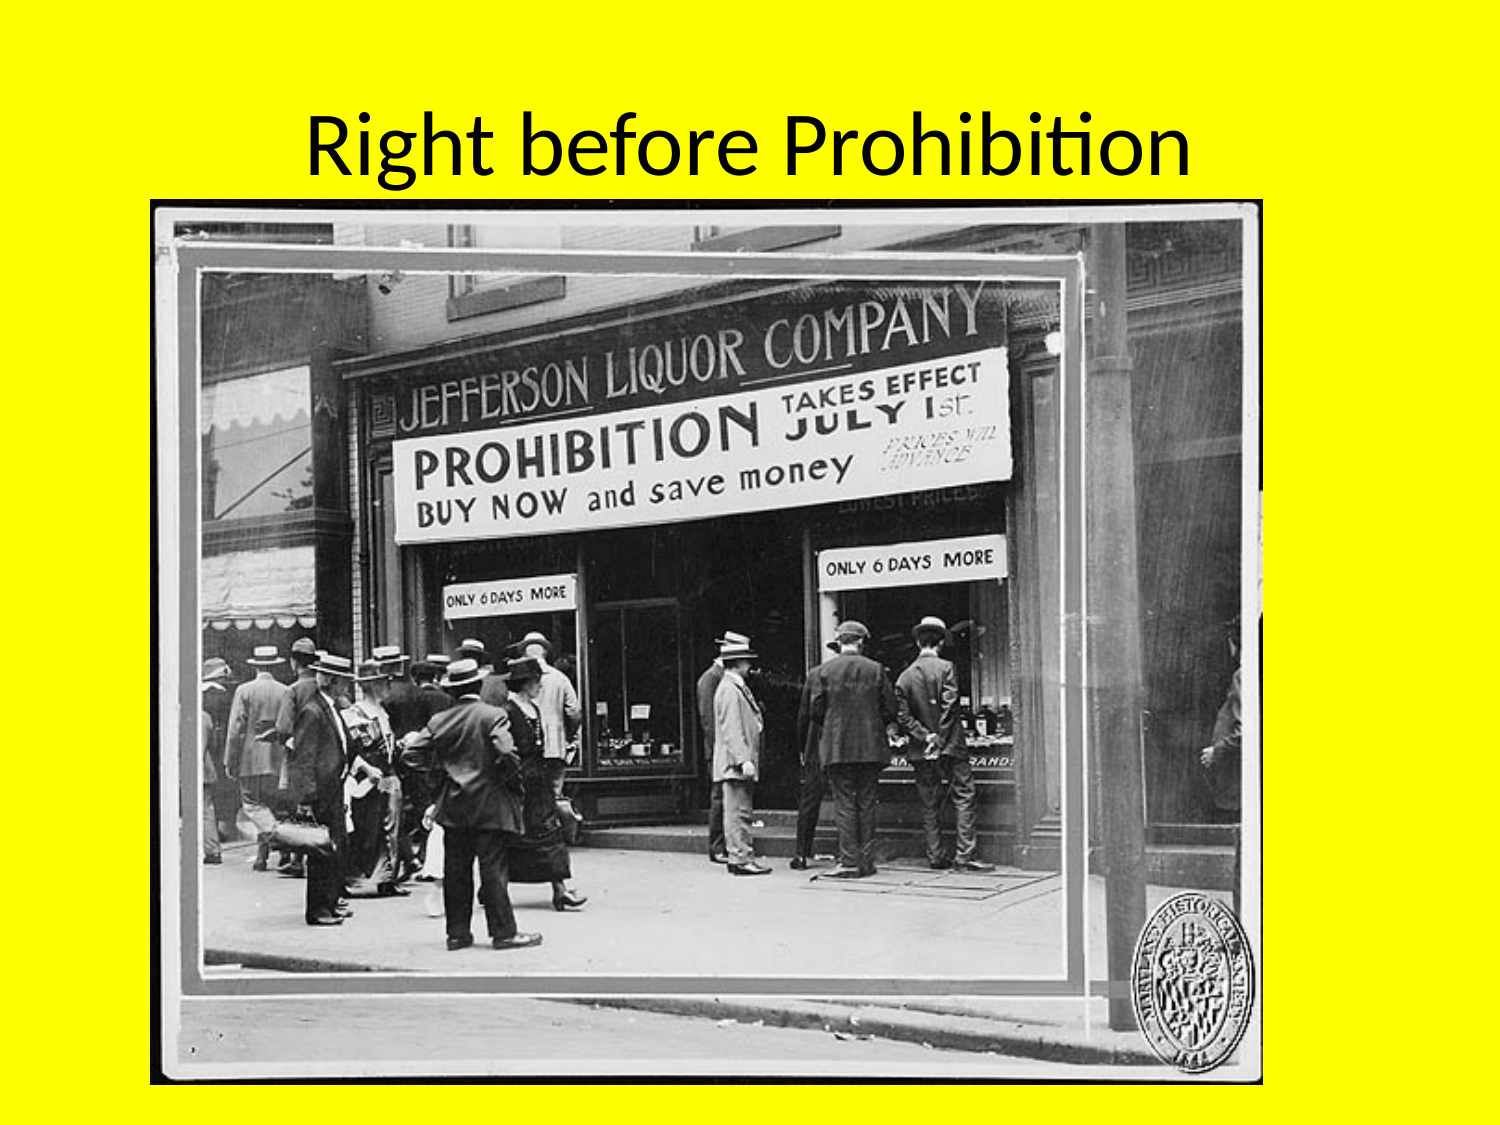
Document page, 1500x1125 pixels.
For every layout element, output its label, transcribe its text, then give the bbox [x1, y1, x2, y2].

picture [149, 199, 1264, 1085]
title Right before Prohibition [75, 45, 1425, 233]
